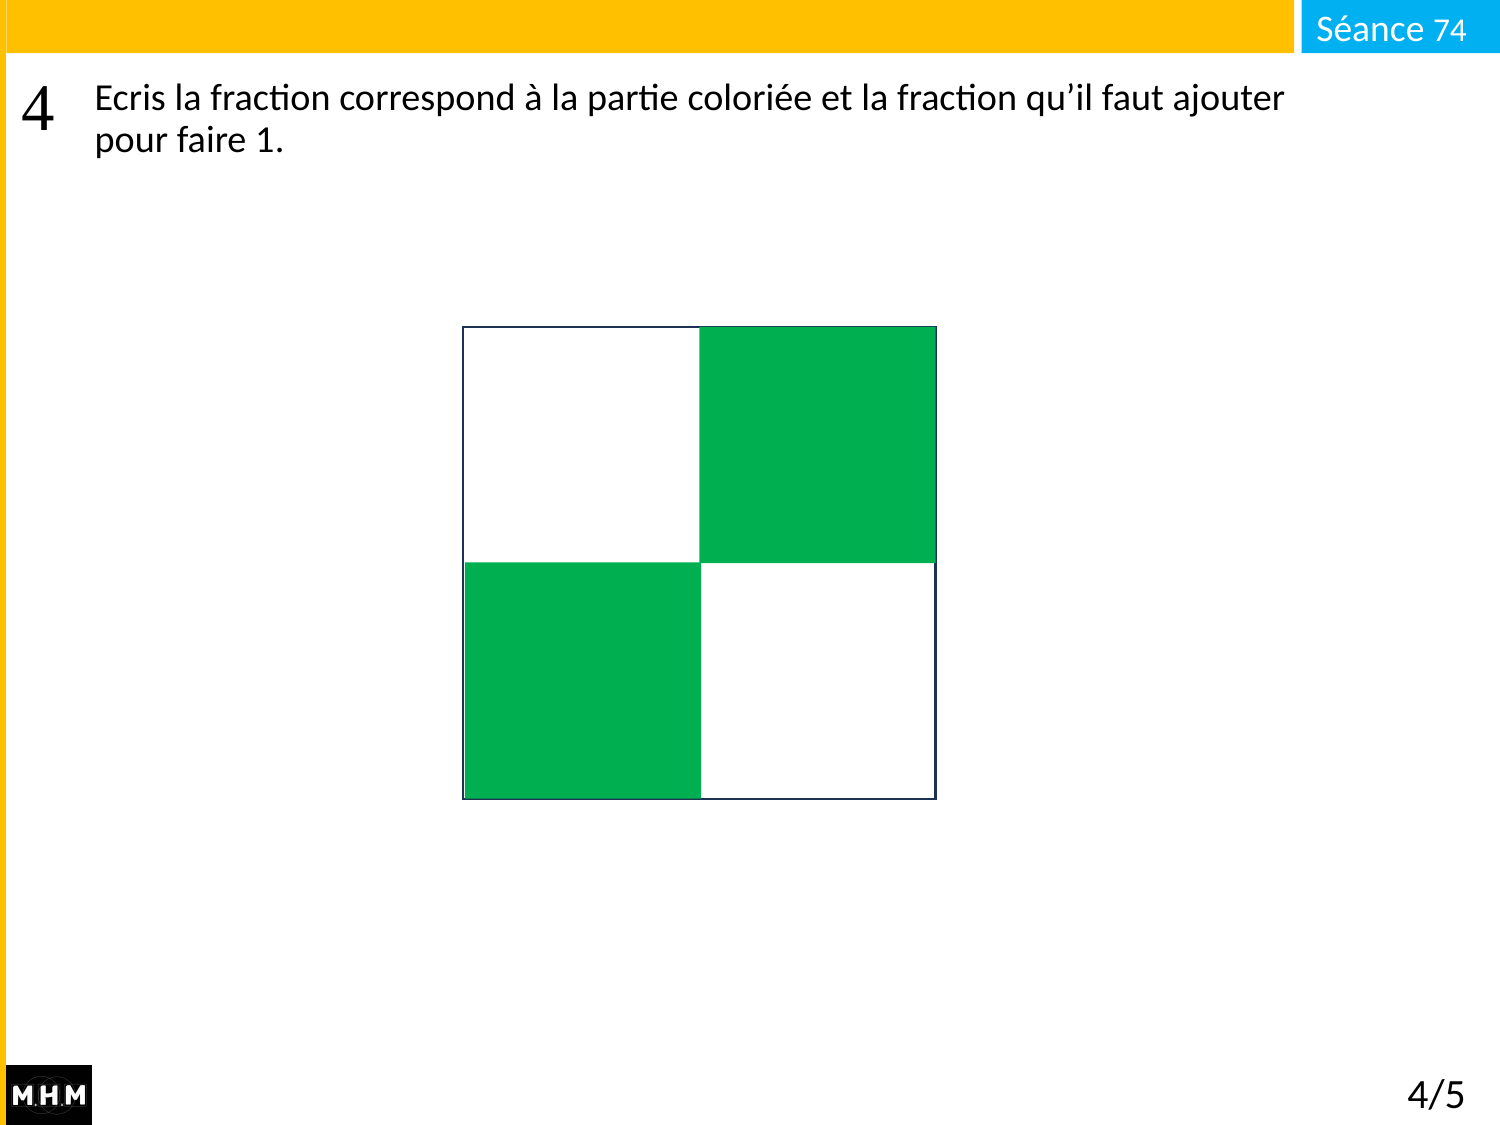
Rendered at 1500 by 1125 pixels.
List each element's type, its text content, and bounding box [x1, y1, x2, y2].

text_box [698, 326, 937, 564]
title Ecris la fraction correspond à la partie coloriée et la fraction qu’il faut ajouter pour faire 1. [79, 69, 1374, 169]
text_box [462, 326, 698, 800]
picture [6, 1065, 92, 1125]
text_box [464, 561, 702, 800]
text_box [702, 564, 937, 800]
list 4/5 [1373, 1064, 1500, 1125]
